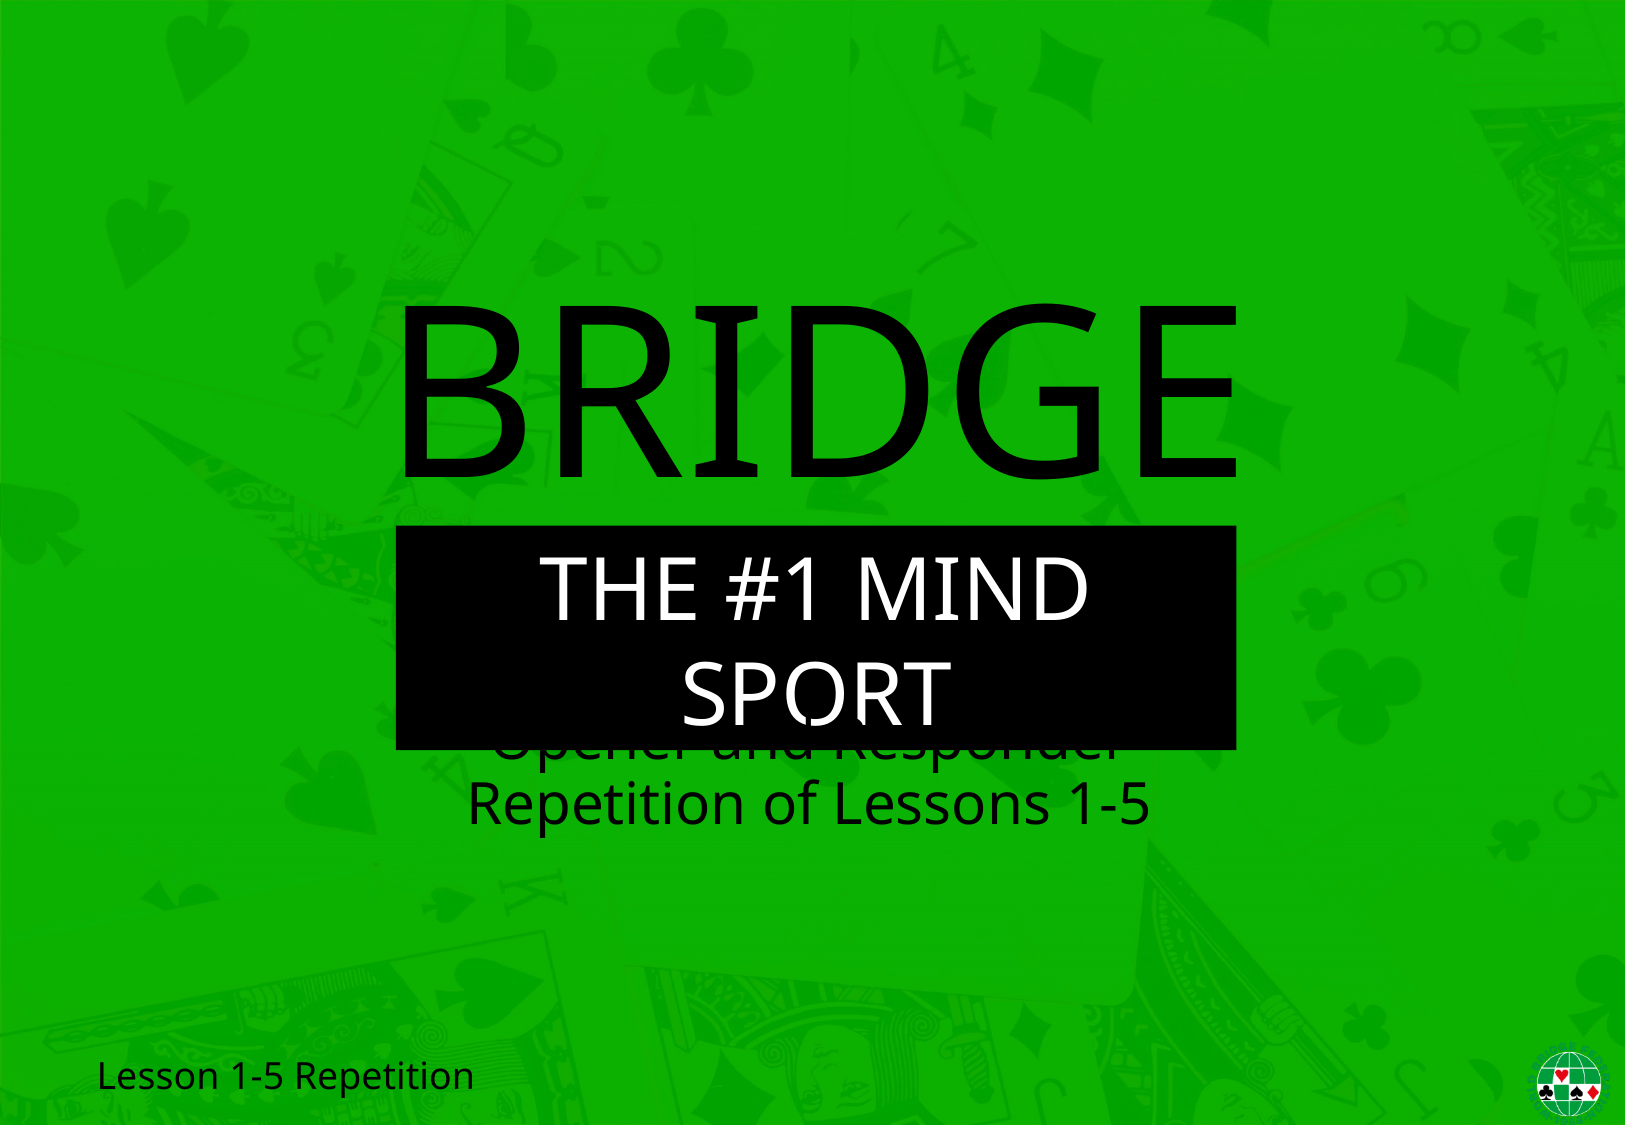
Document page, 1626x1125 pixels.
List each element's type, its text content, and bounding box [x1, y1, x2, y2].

picture [0, 0, 1626, 1125]
text_box Lesson 1-5 Repetition [22, 1049, 550, 1117]
subtitle Opener and Responder Repetition of Lessons 1-5 [310, 699, 1308, 867]
